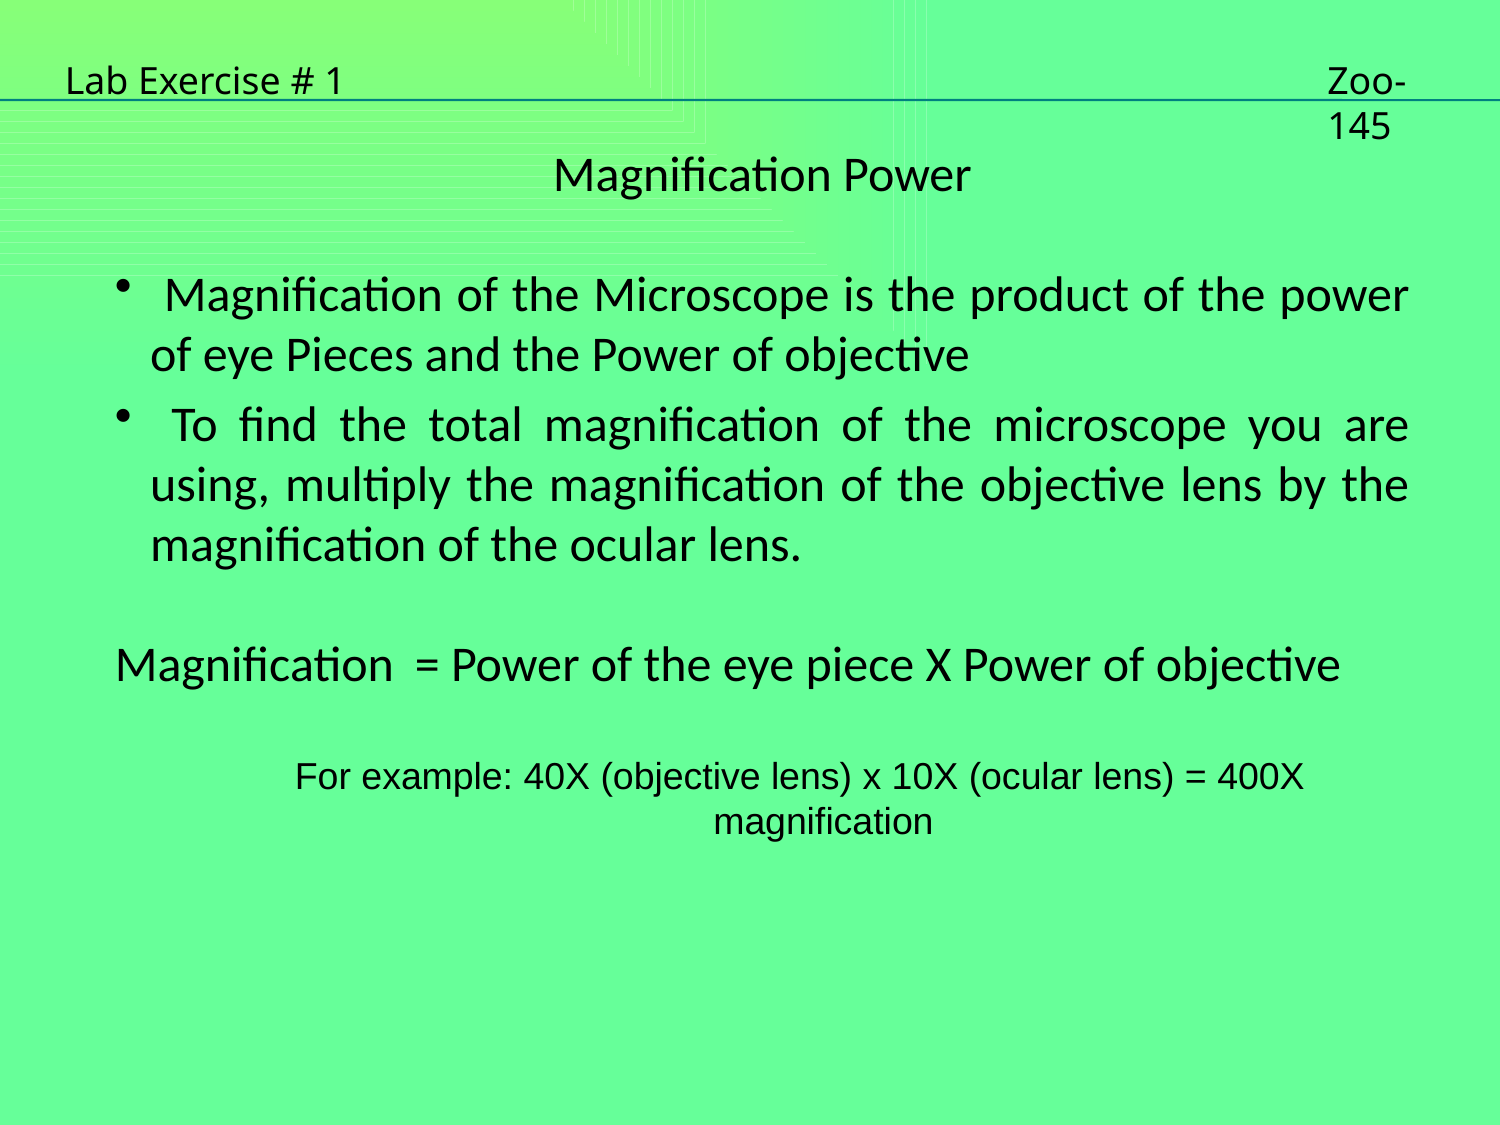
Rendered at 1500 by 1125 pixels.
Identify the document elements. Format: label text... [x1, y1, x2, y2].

text_box Magnification Power Magnification of the Microscope is the product of the power of eye Pieces and the Power of objective To find the total magnification of the microscope you are using, multiply the magnification of the objective lens by the magnification of the ocular lens. Magnification = Power of the eye piece X Power of objective For example: 40X (objective lens) x 10X (ocular lens) = 400X magnification [99, 134, 1425, 955]
text_box Lab Exercise # 1 [50, 49, 400, 99]
text_box Zoo- 145 [1312, 101, 1475, 155]
text_box Lab Exercise # 1 [50, 100, 400, 110]
text_box Zoo- 145 [1312, 49, 1475, 100]
